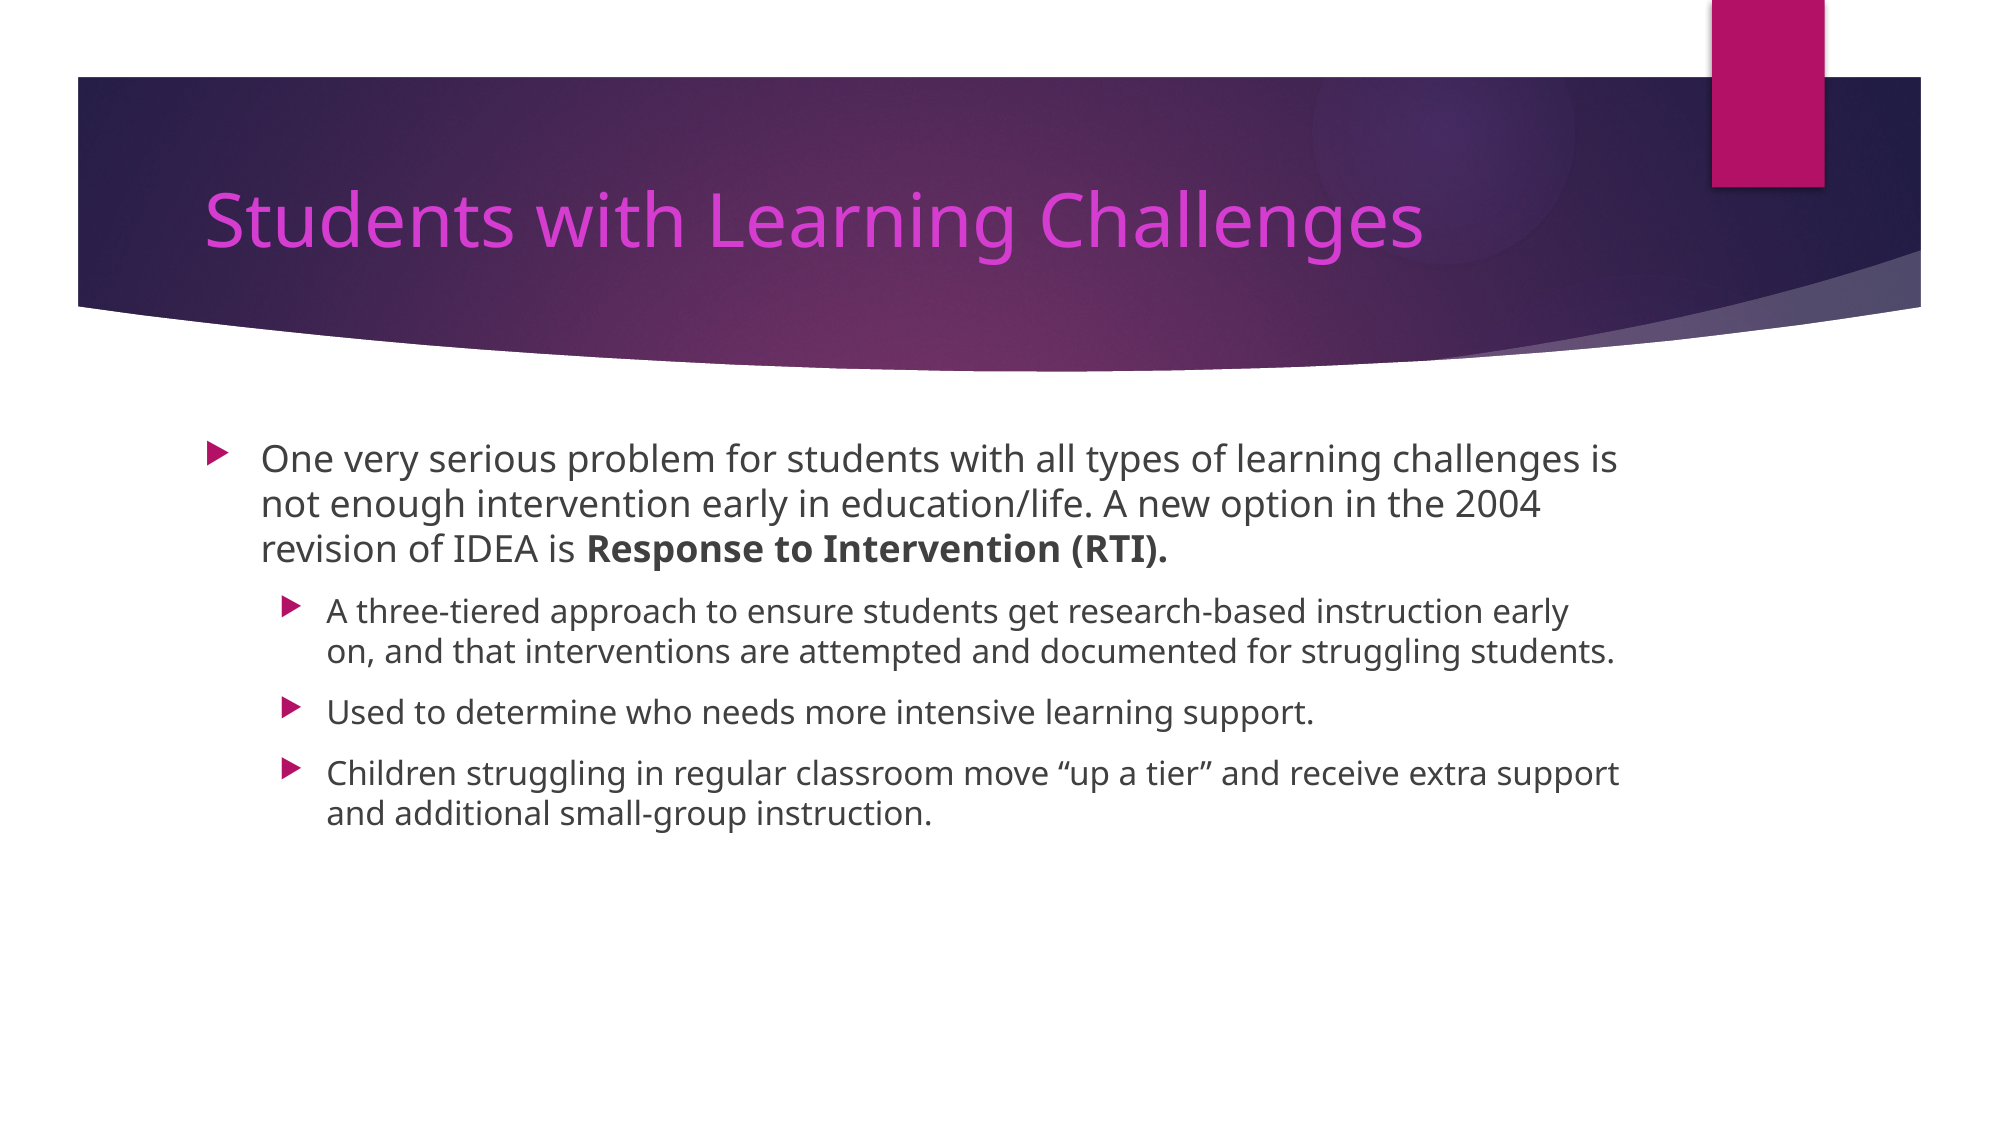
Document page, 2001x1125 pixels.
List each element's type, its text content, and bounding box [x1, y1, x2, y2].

title Students with Learning Challenges [189, 159, 1627, 276]
list One very serious problem for students with all types of learning challenges is not enough intervention early in education/life. A new option in the 2004 revision of IDEA is Response to Intervention (RTI). A three-tiered approach to ensure students get research-based instruction early on, and that interventions are attempted and documented for struggling students. Used to determine who needs more intensive learning support. Children struggling in regular classroom move “up a tier” and receive extra support and additional small-group instruction. [189, 427, 1638, 988]
